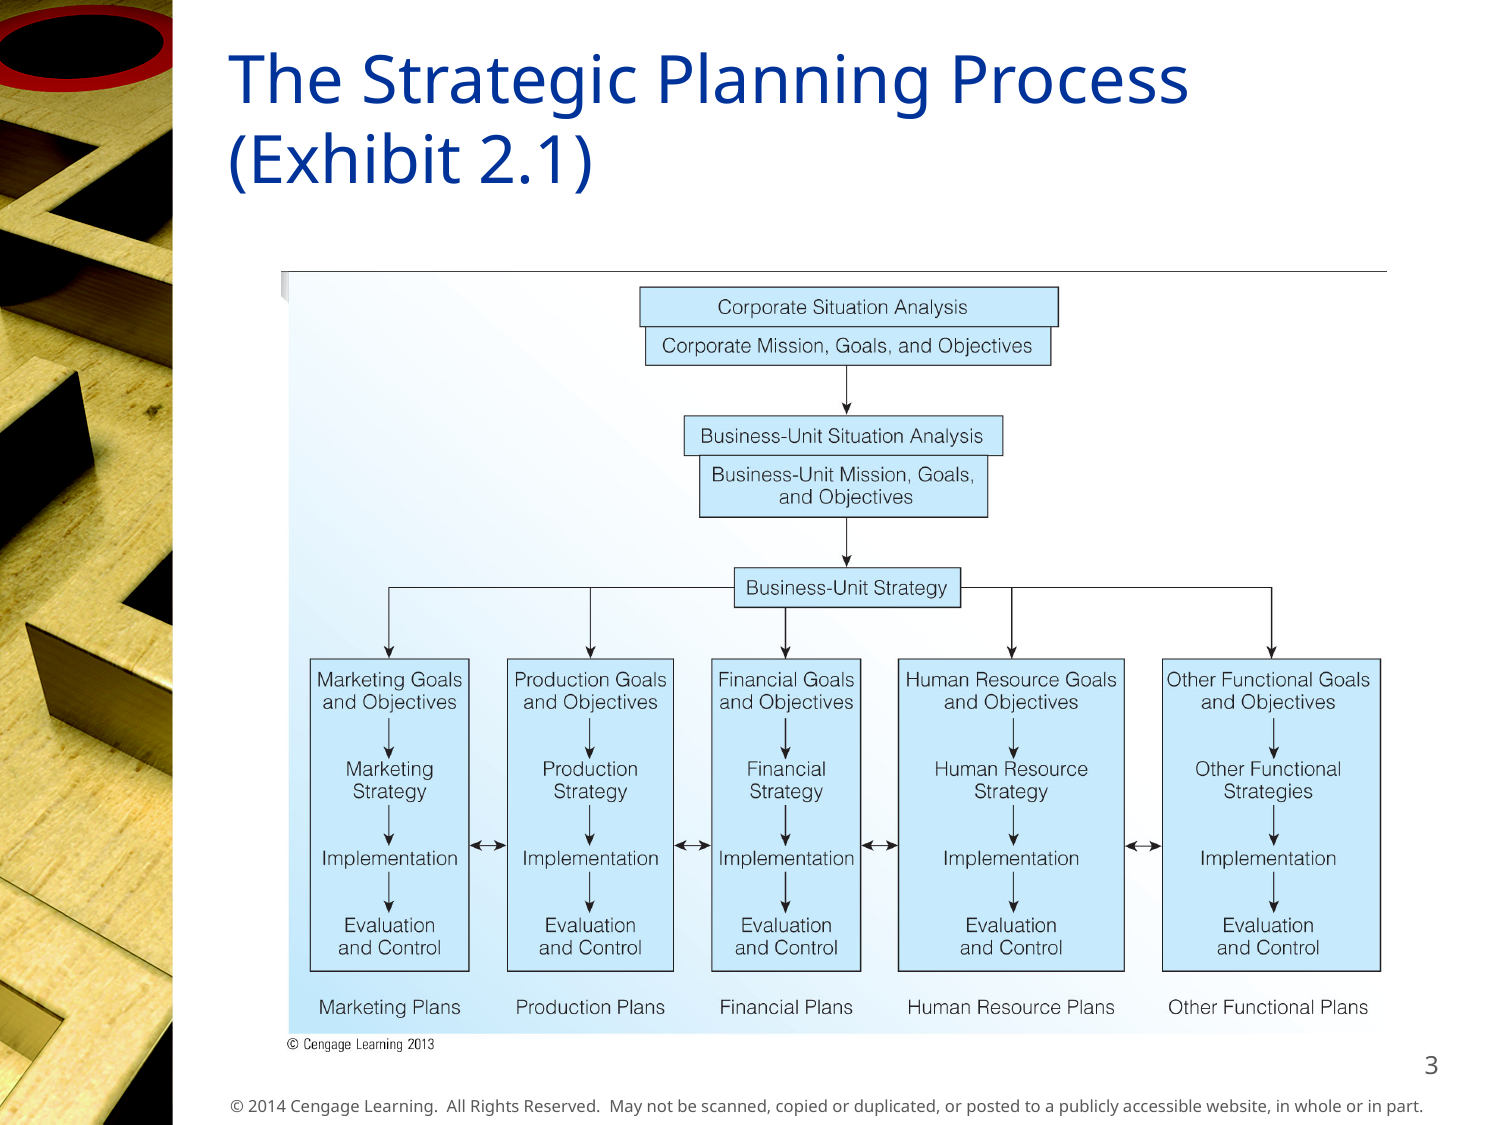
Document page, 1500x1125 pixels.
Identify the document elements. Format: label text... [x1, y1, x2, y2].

slide_number 3 [1386, 1037, 1478, 1097]
picture [0, 0, 173, 1125]
picture [281, 271, 1387, 1056]
title The Strategic Planning Process (Exhibit 2.1) [213, 29, 1454, 213]
